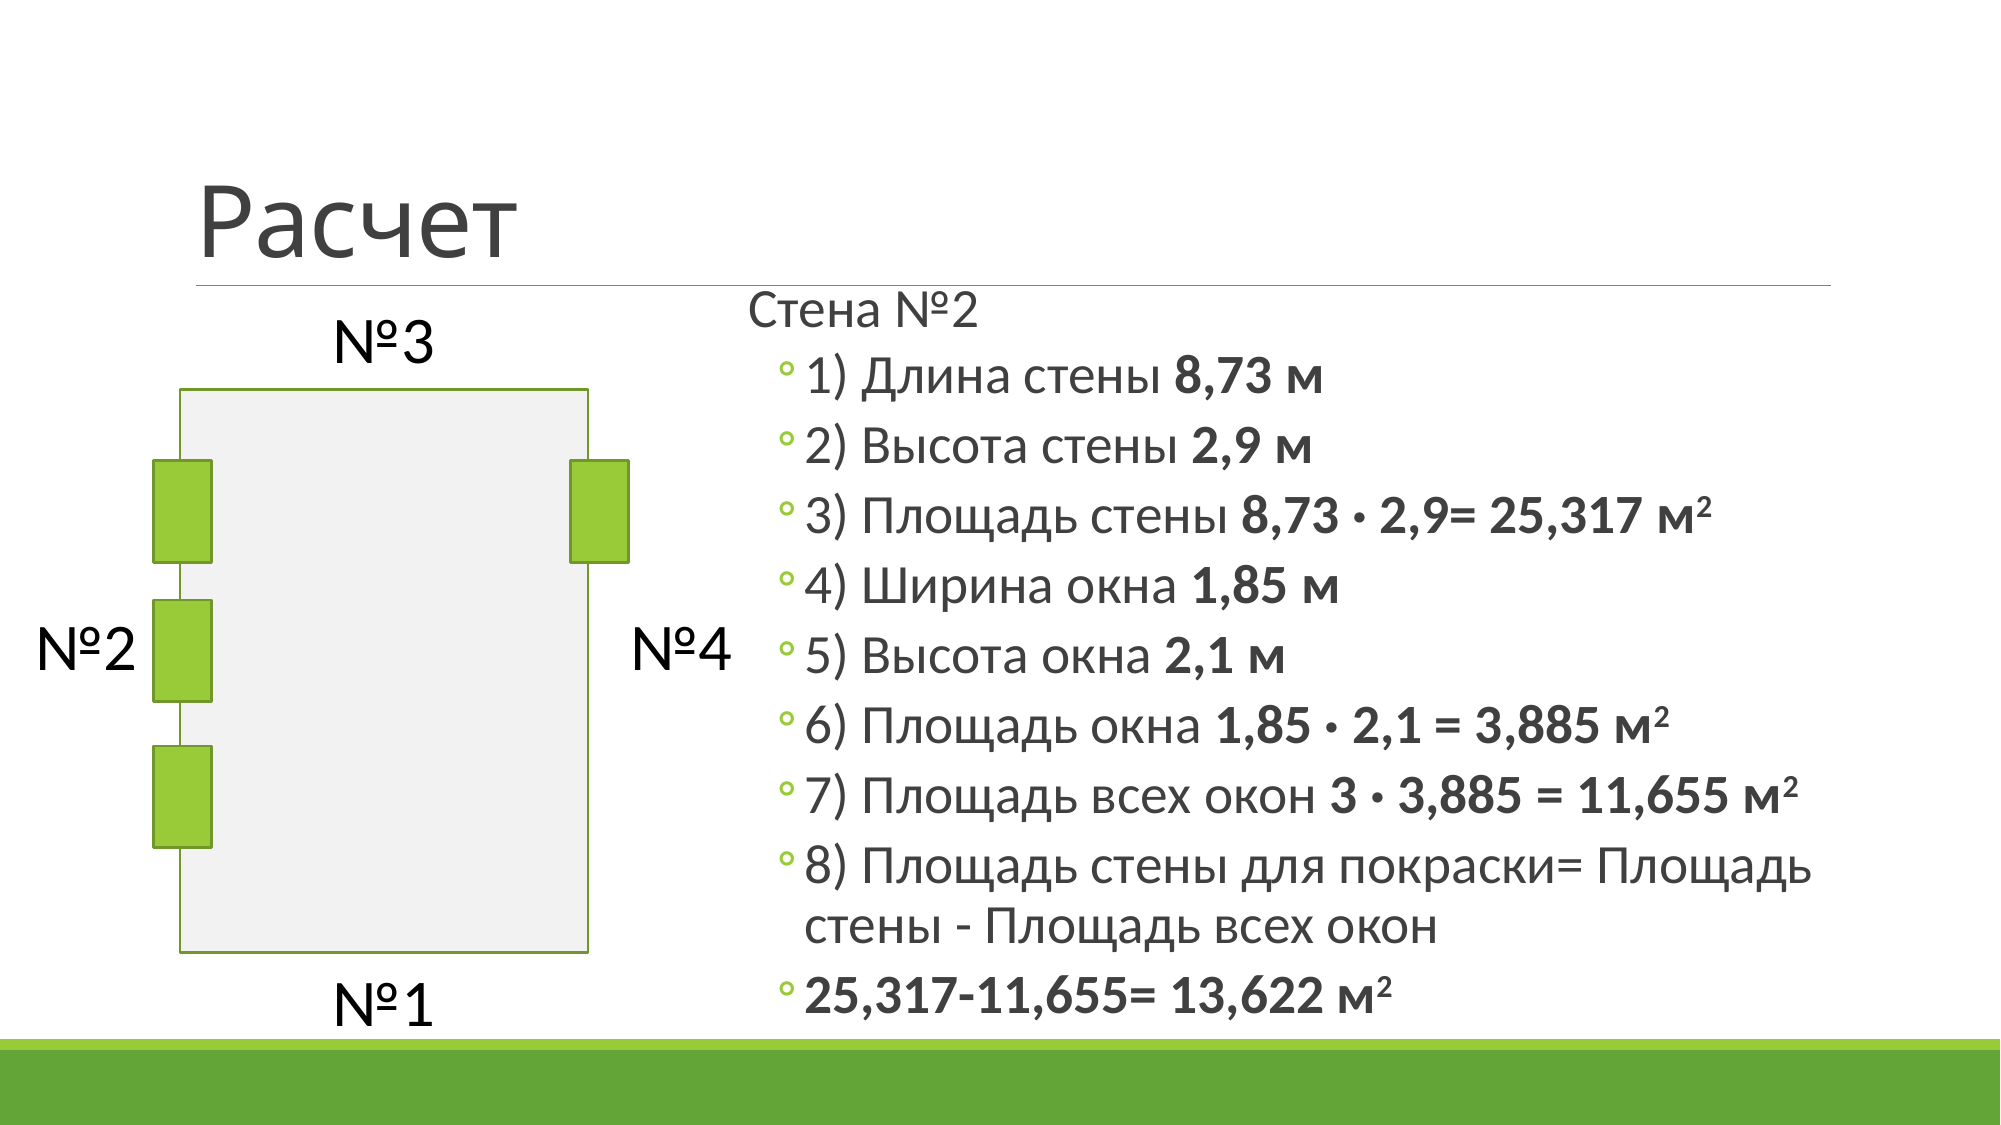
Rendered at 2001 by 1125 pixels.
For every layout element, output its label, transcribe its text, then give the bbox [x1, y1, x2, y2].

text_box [19, 288, 749, 1049]
title Расчет [180, 47, 1830, 285]
list Стена №2 1) Длина стены 8,73 м 2) Высота стены 2,9 м 3) Площадь стены 8,73 · 2,9= 25,317 м2 4) Ширина окна 1,85 м 5) Высота окна 2,1 м 6) Площадь окна 1,85 · 2,1 = 3,885 м2 7) Площадь всех окон 3 · 3,885 = 11,655 м2 8) Площадь стены для покраски= Площадь стены - Площадь всех окон 25,317-11,655= 13,622 м2 [748, 271, 1961, 1036]
